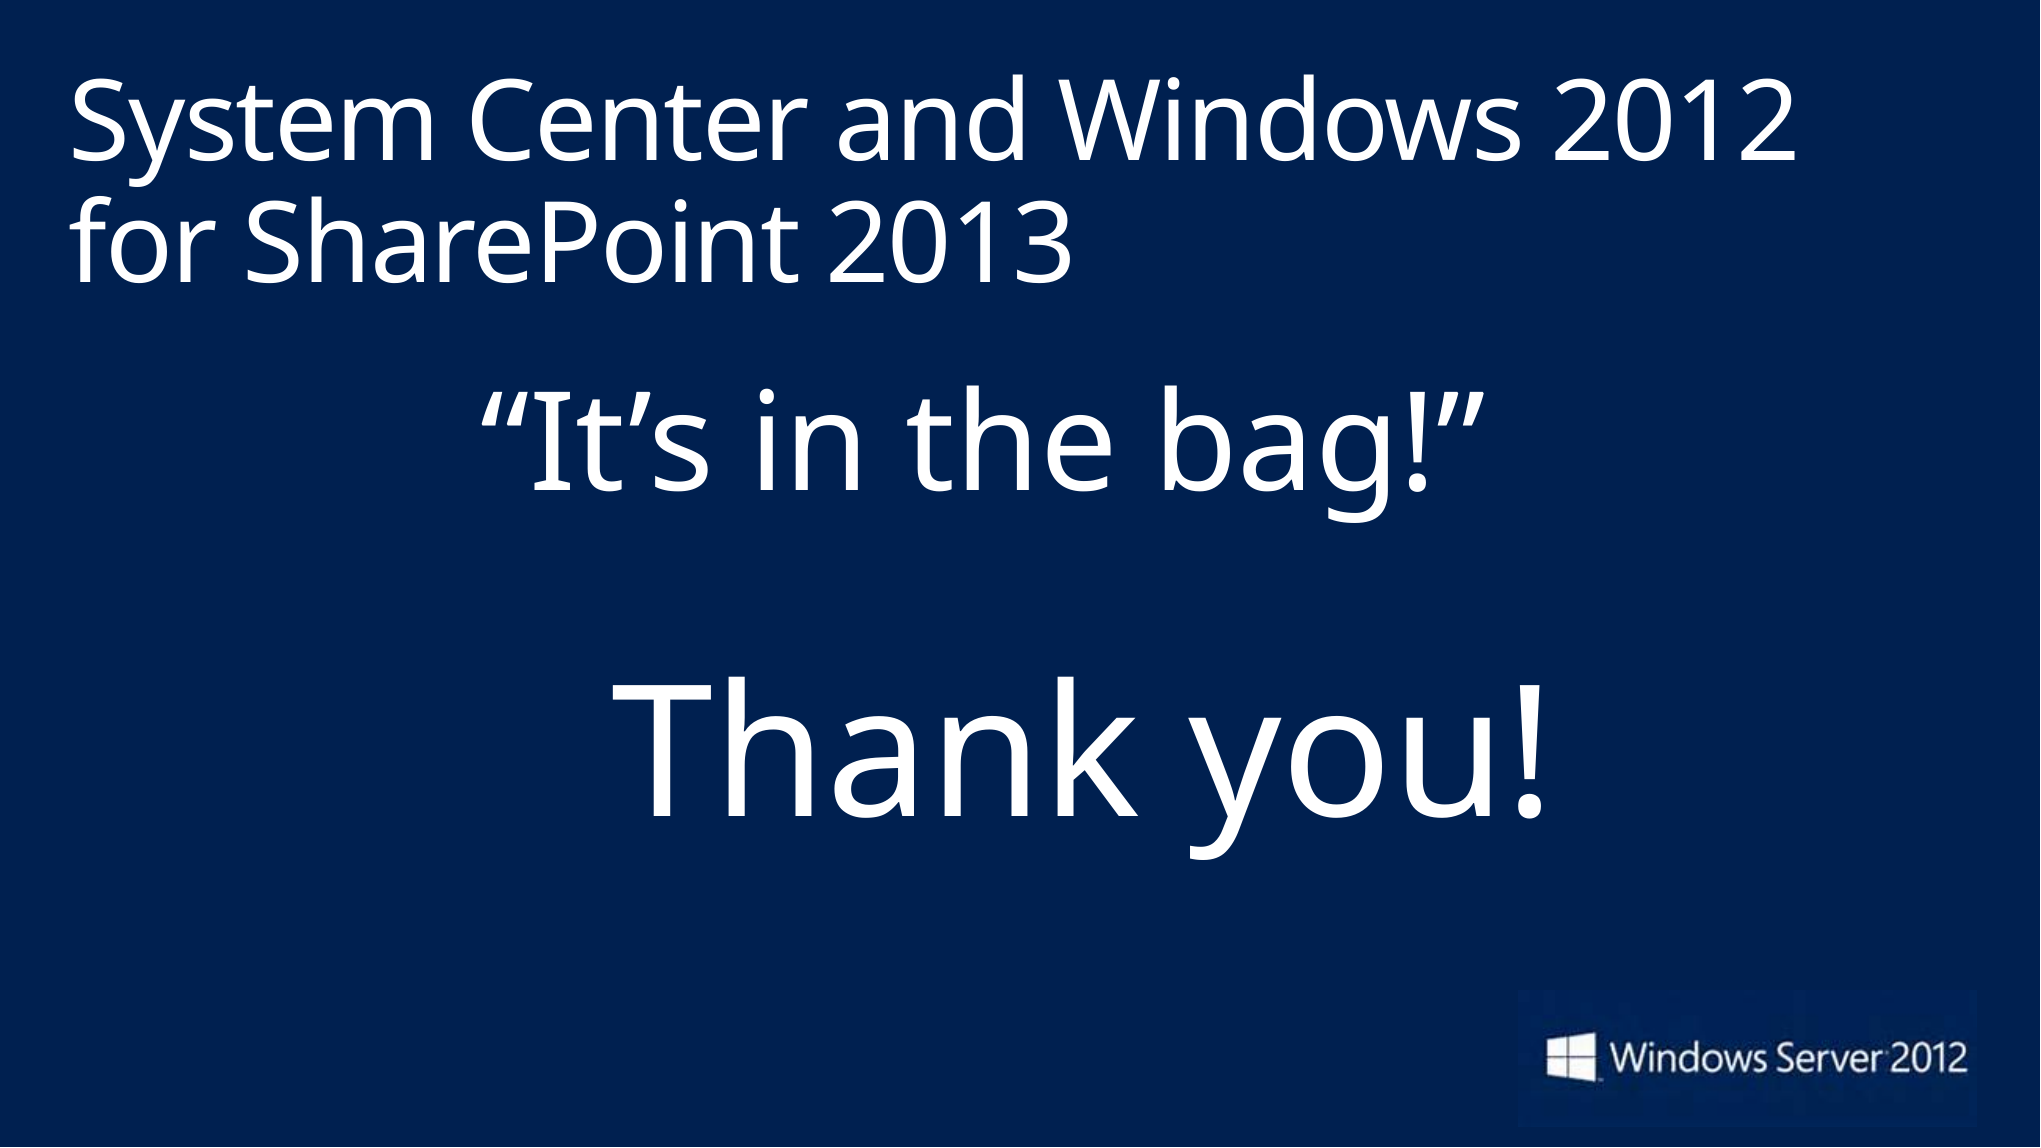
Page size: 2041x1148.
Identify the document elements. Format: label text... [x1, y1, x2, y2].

text_box Thank you! [581, 633, 1586, 880]
picture [1518, 990, 1977, 1127]
title System Center and Windows 2012 for SharePoint 2013 [45, 48, 1996, 200]
text_box “It’s in the bag!” [450, 348, 1517, 545]
